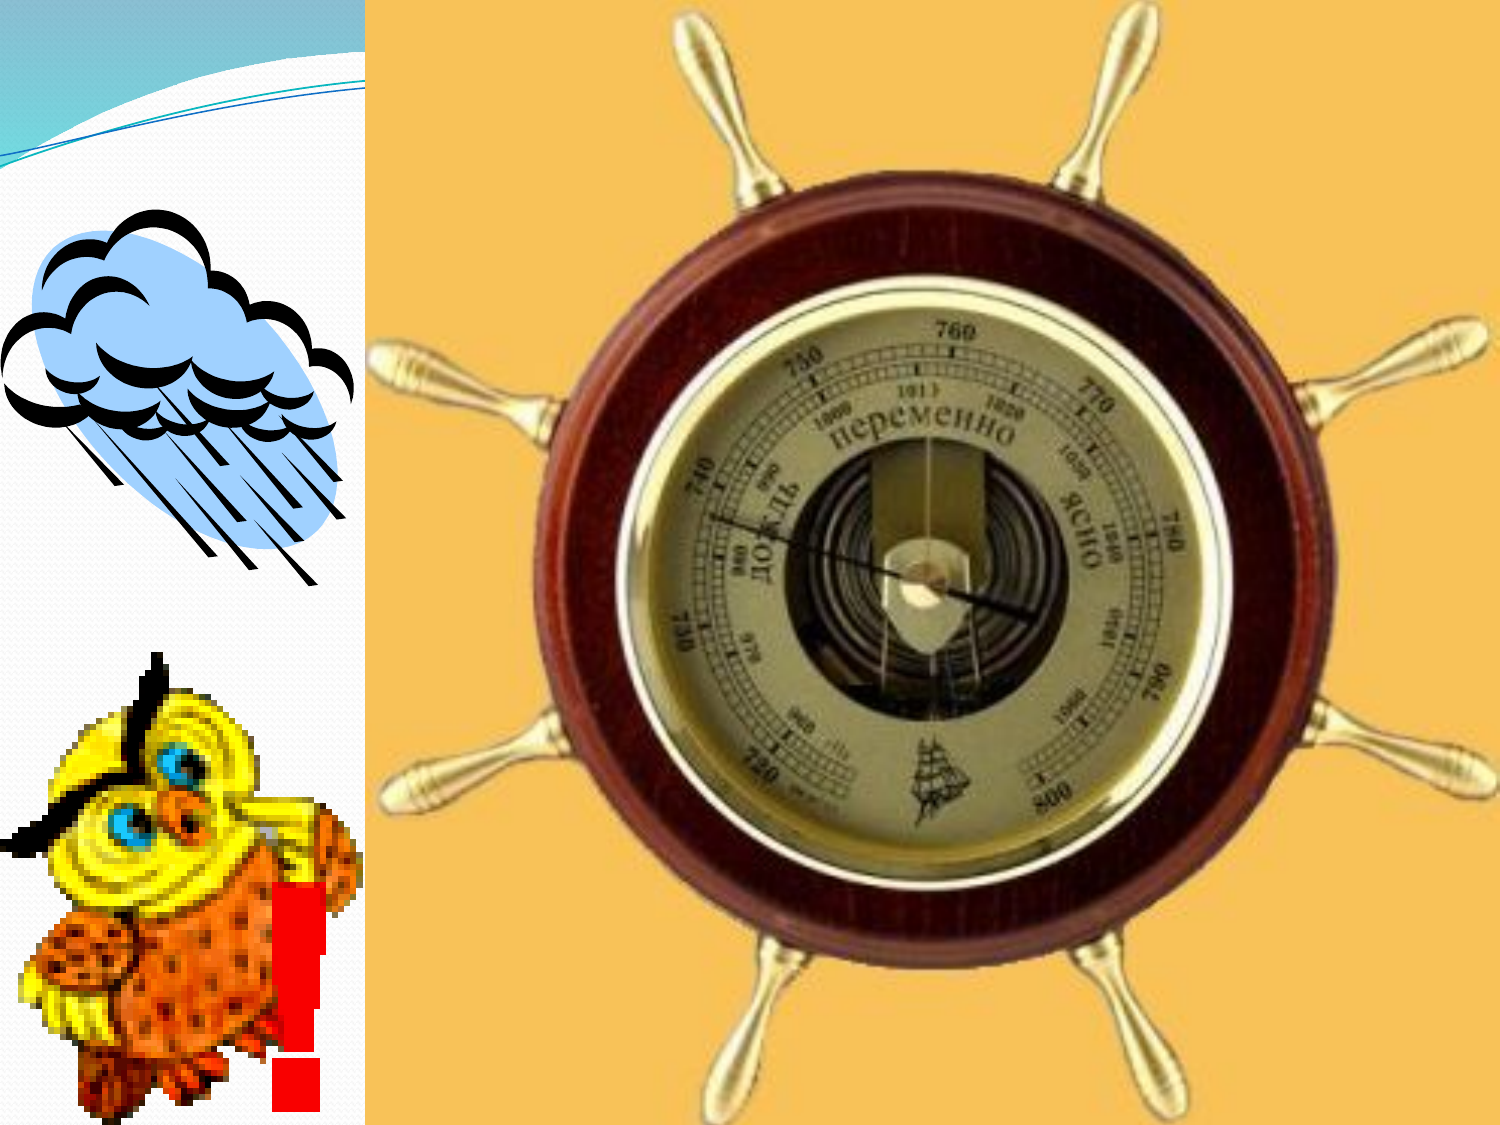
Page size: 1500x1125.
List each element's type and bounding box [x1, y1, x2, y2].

picture [365, 0, 1500, 1125]
list [0, 207, 360, 587]
picture [0, 652, 364, 1125]
